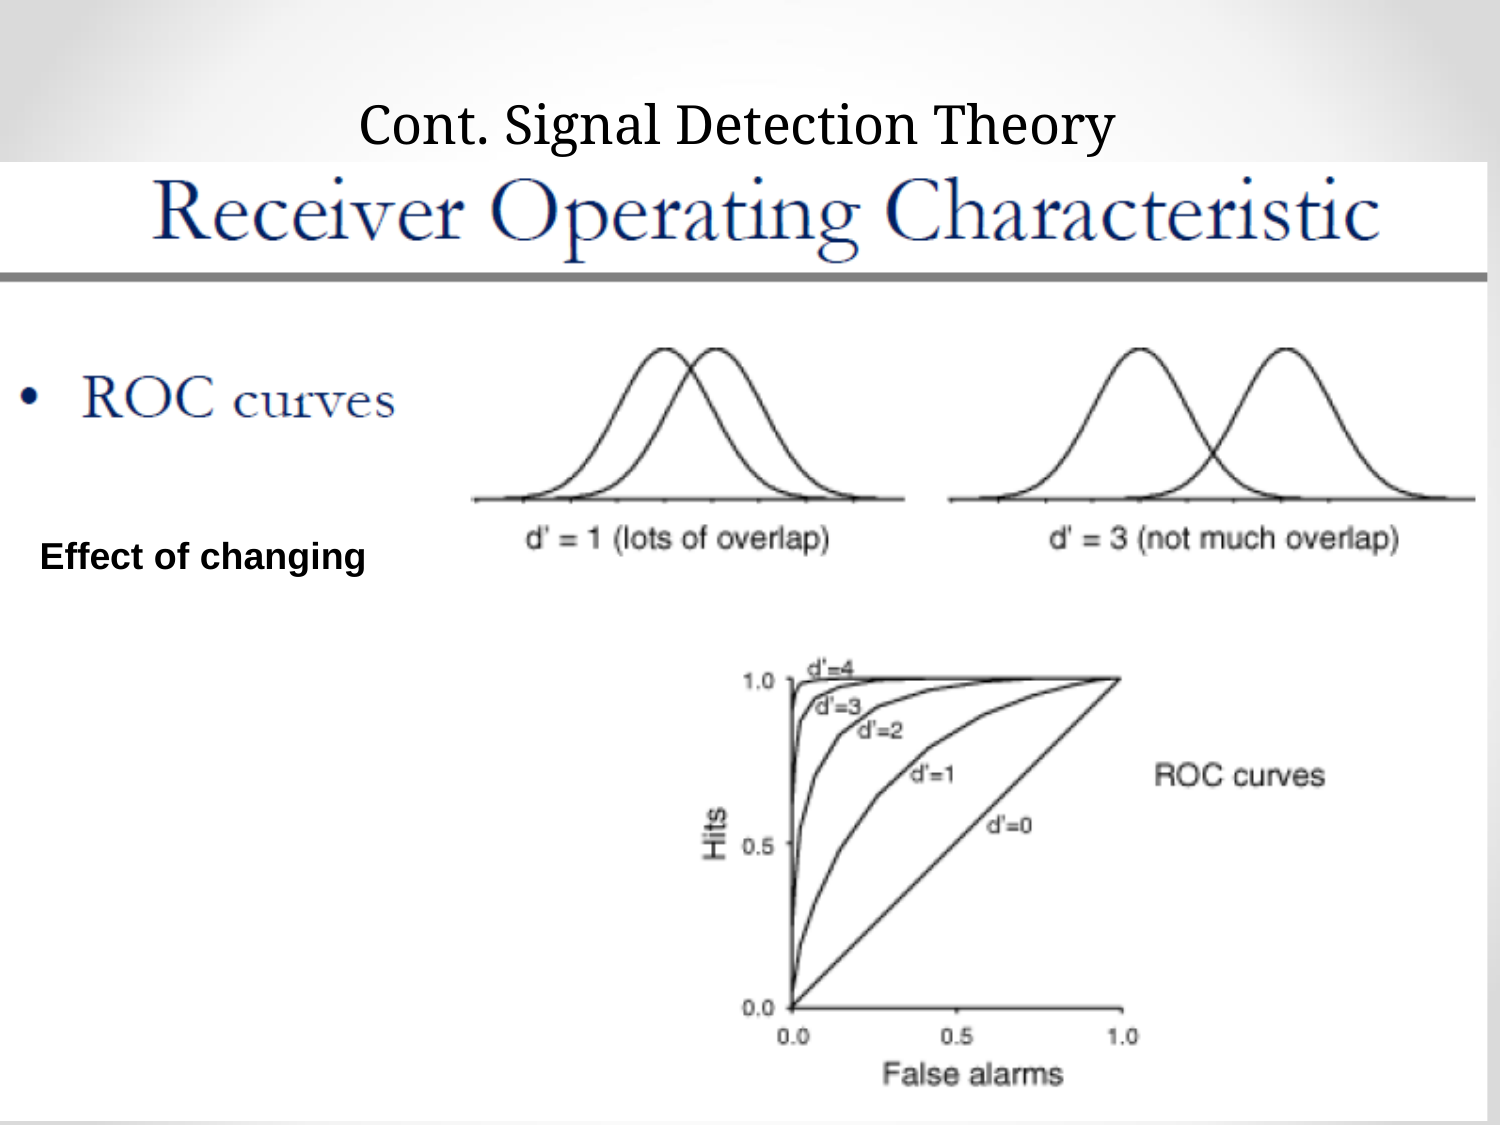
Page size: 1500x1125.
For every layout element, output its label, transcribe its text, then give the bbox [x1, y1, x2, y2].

picture [0, 1, 1500, 1125]
title Cont. Signal Detection Theory [62, 62, 1413, 160]
